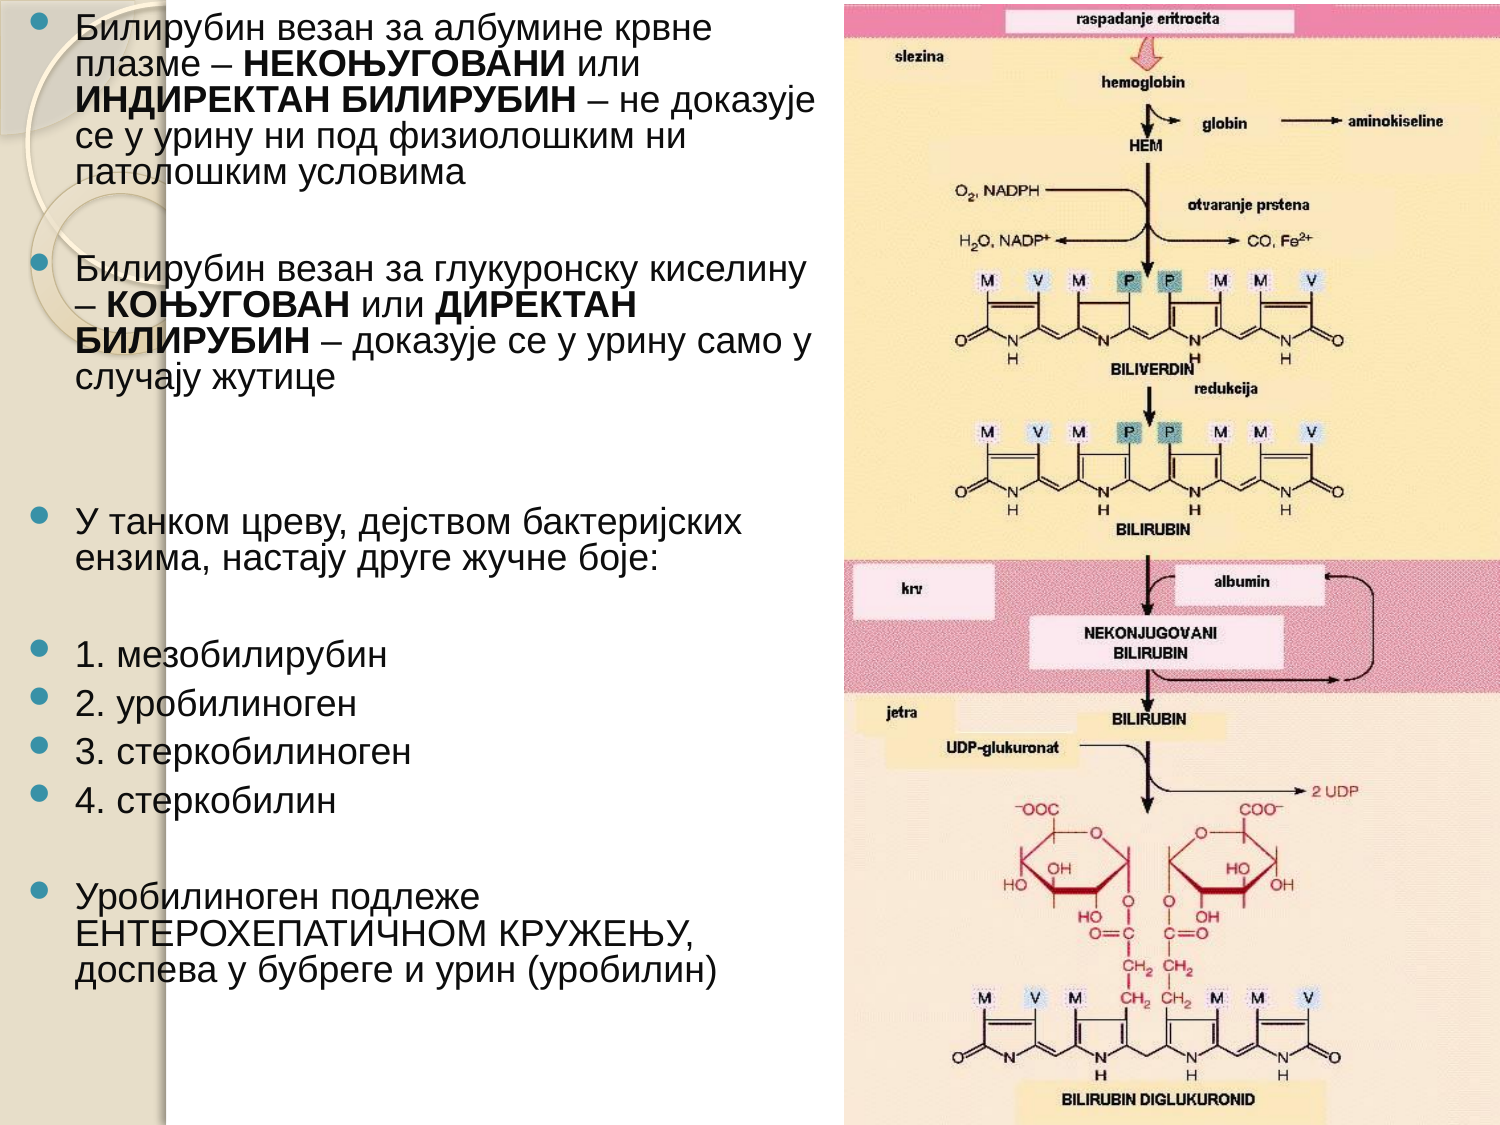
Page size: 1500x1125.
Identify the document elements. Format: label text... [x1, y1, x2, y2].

text_box Билирубин везан за албумине крвне плазме – НЕКОЊУГОВАНИ или ИНДИРЕКТАН БИЛИРУБИН – не доказује се у урину ни под физиолошким ни патолошким условима Билирубин везан за глукуронску киселину – КОЊУГОВАН или ДИРЕКТАН БИЛИРУБИН – доказује се у урину само у случају жутице У танком цреву, дејством бактеријских ензима, настају друге жучне боје: 1. мезобилирубин 2. уробилиноген 3. стеркобилиноген 4. стеркобилин Уробилиноген подлеже ЕНТЕРОХЕПАТИЧНОМ КРУЖЕЊУ, доспева у бубреге и урин (уробилин) [0, 4, 833, 1125]
picture [844, 4, 1500, 1125]
